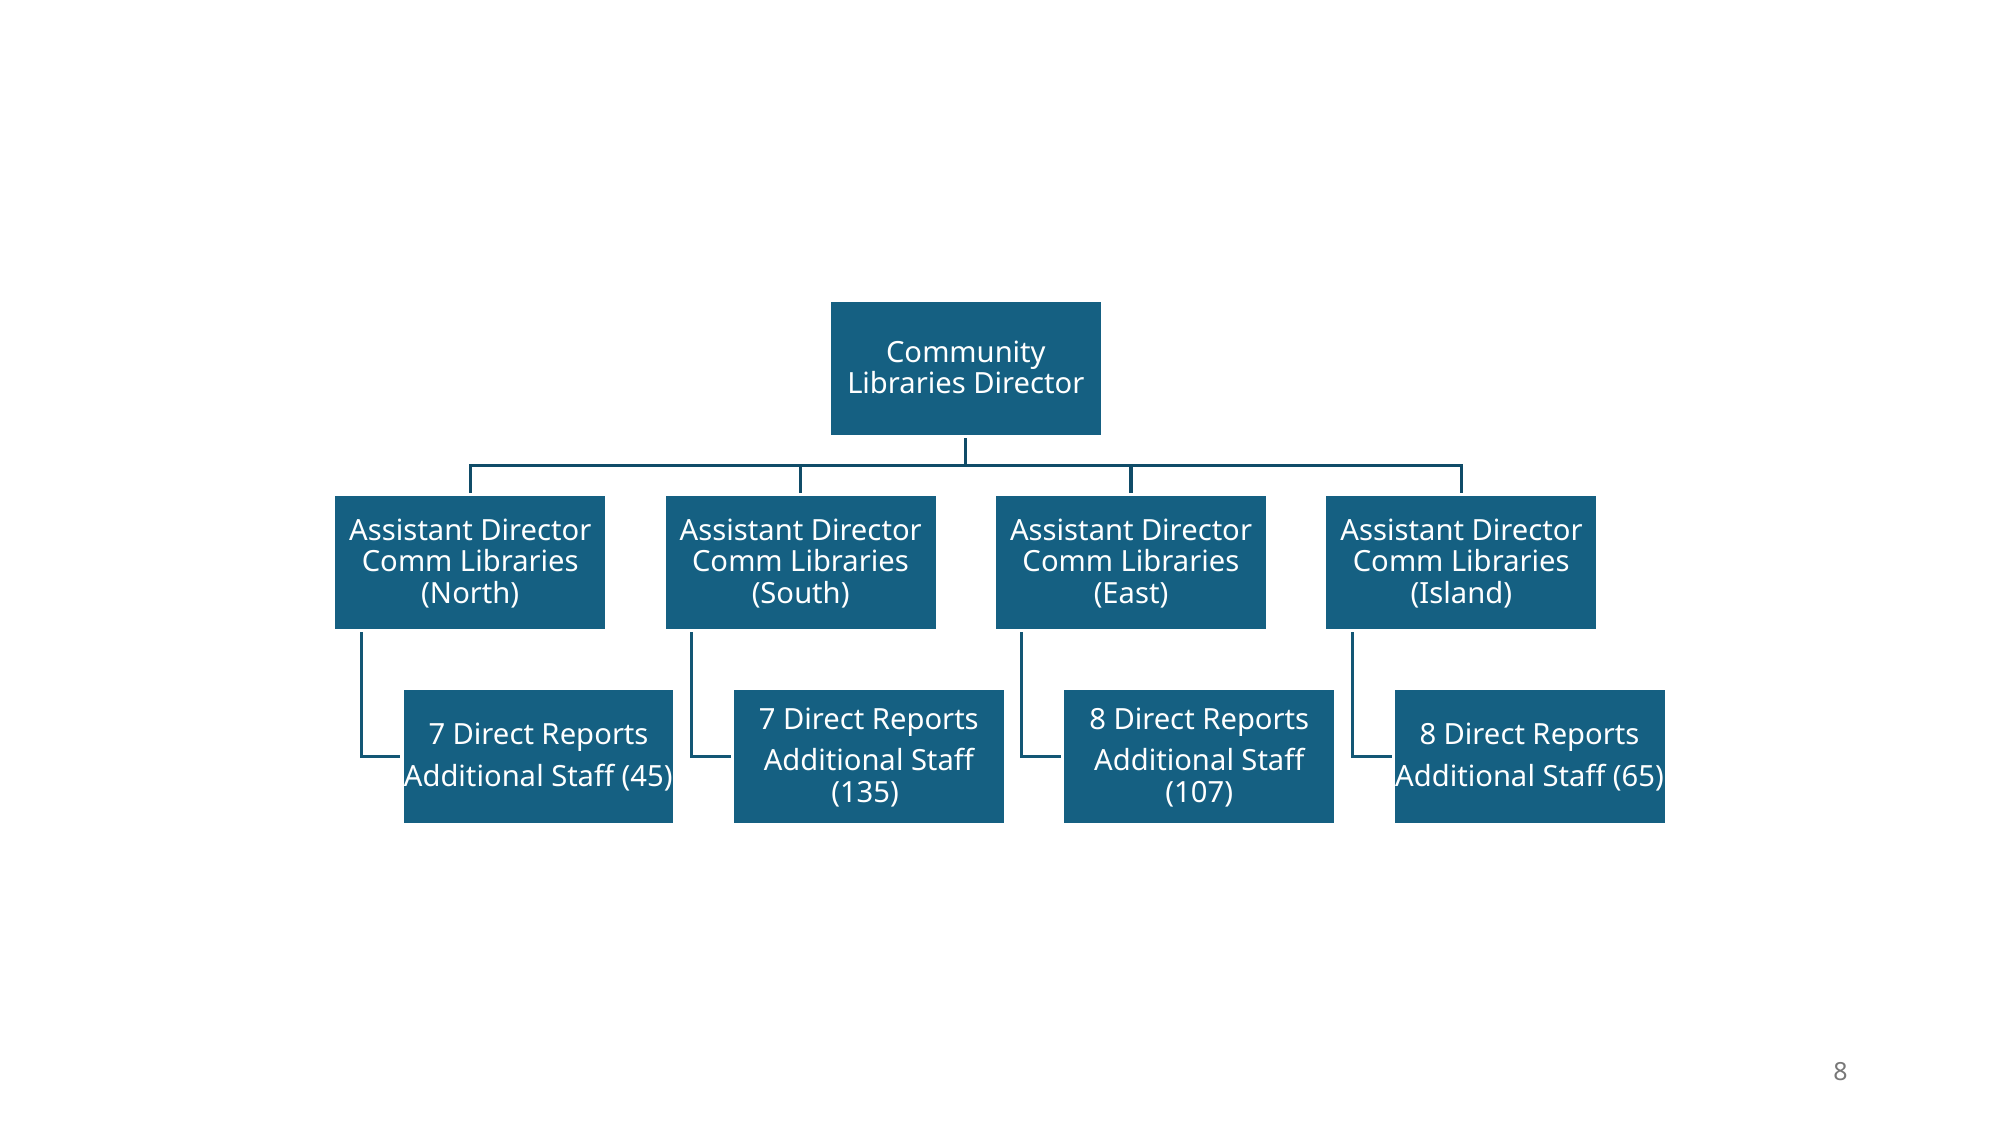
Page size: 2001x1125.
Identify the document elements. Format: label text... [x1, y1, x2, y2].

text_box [332, 117, 1668, 1008]
slide_number 8 [1412, 1042, 1863, 1103]
